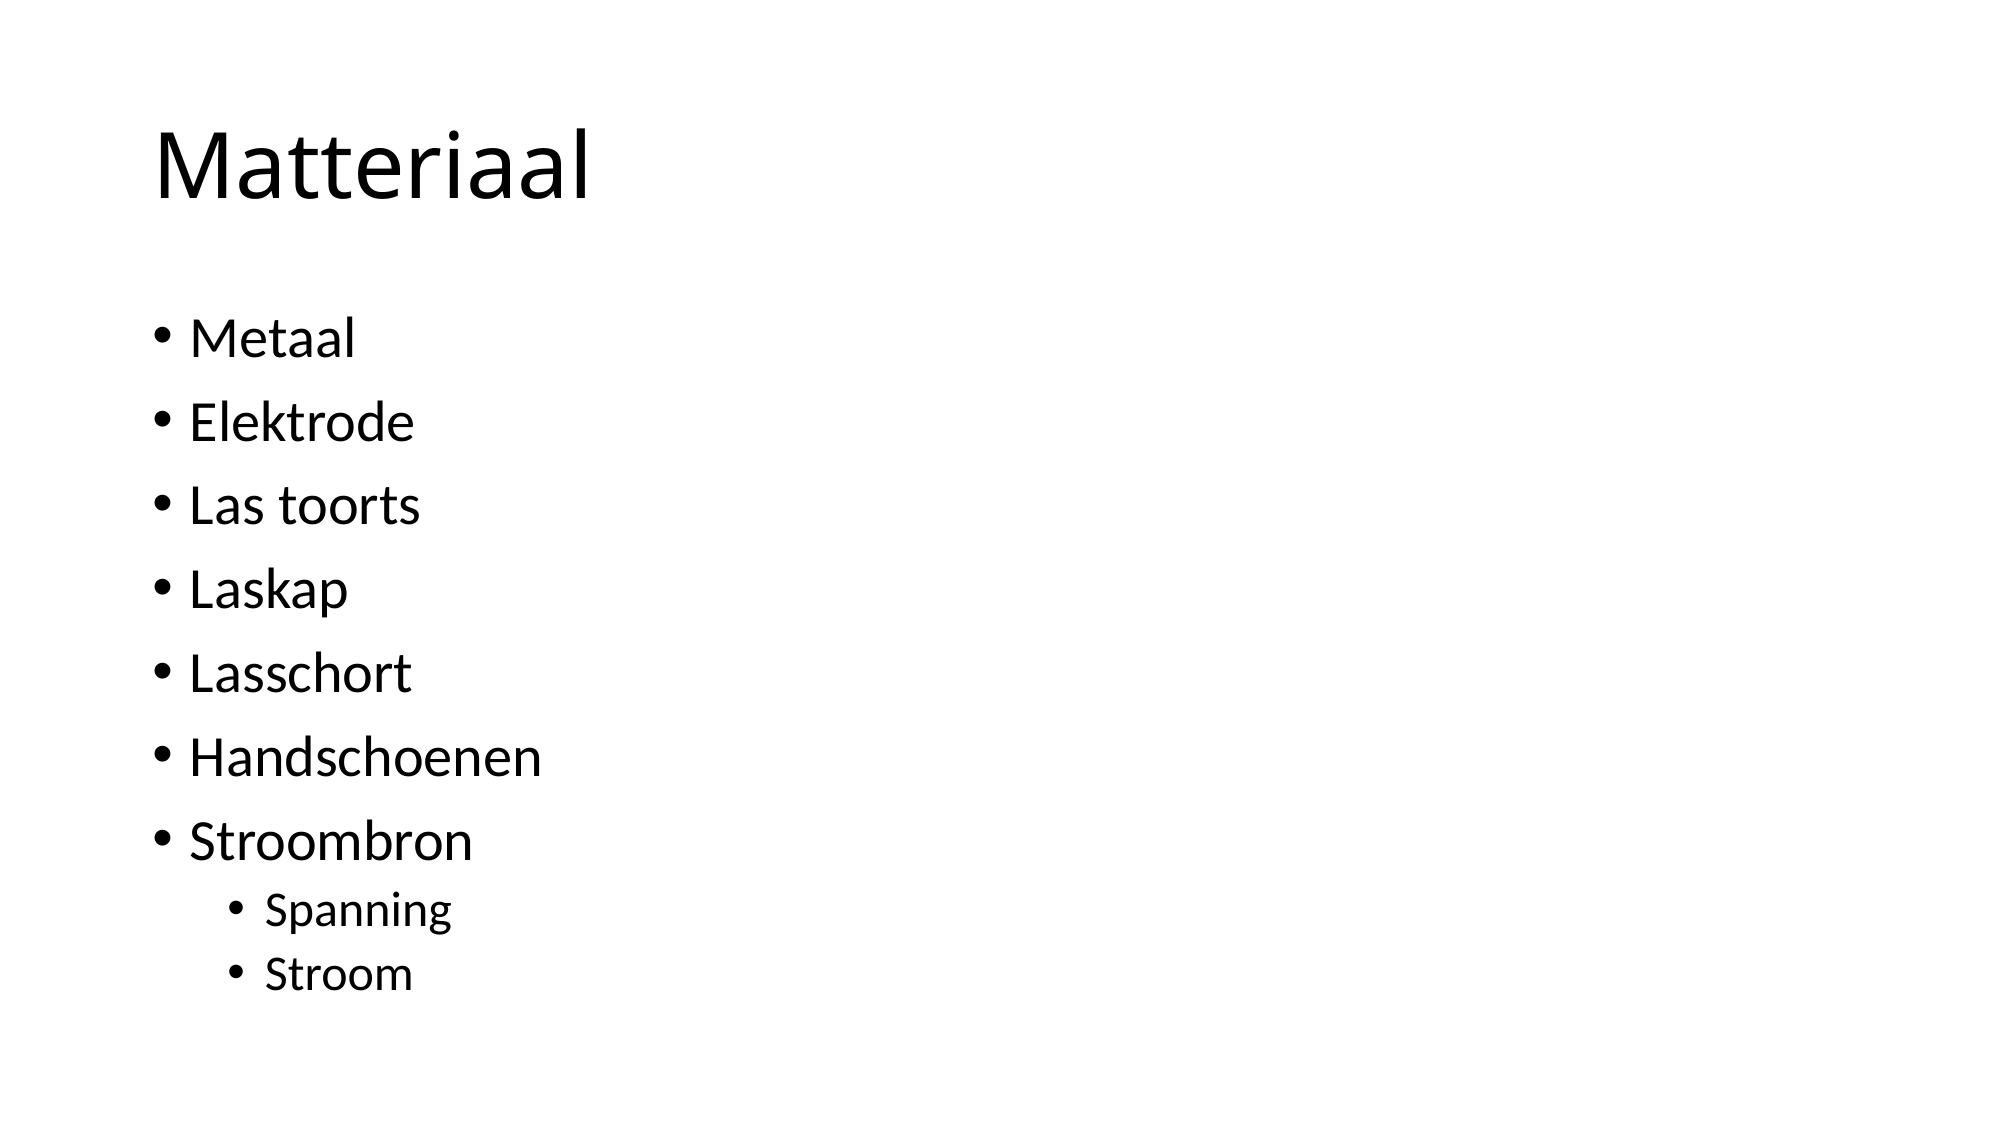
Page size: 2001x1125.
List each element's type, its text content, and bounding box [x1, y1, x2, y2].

list Metaal Elektrode Las toorts Laskap Lasschort Handschoenen Stroombron Spanning Stroom [137, 299, 1863, 1014]
title Matteriaal [137, 59, 1863, 278]
